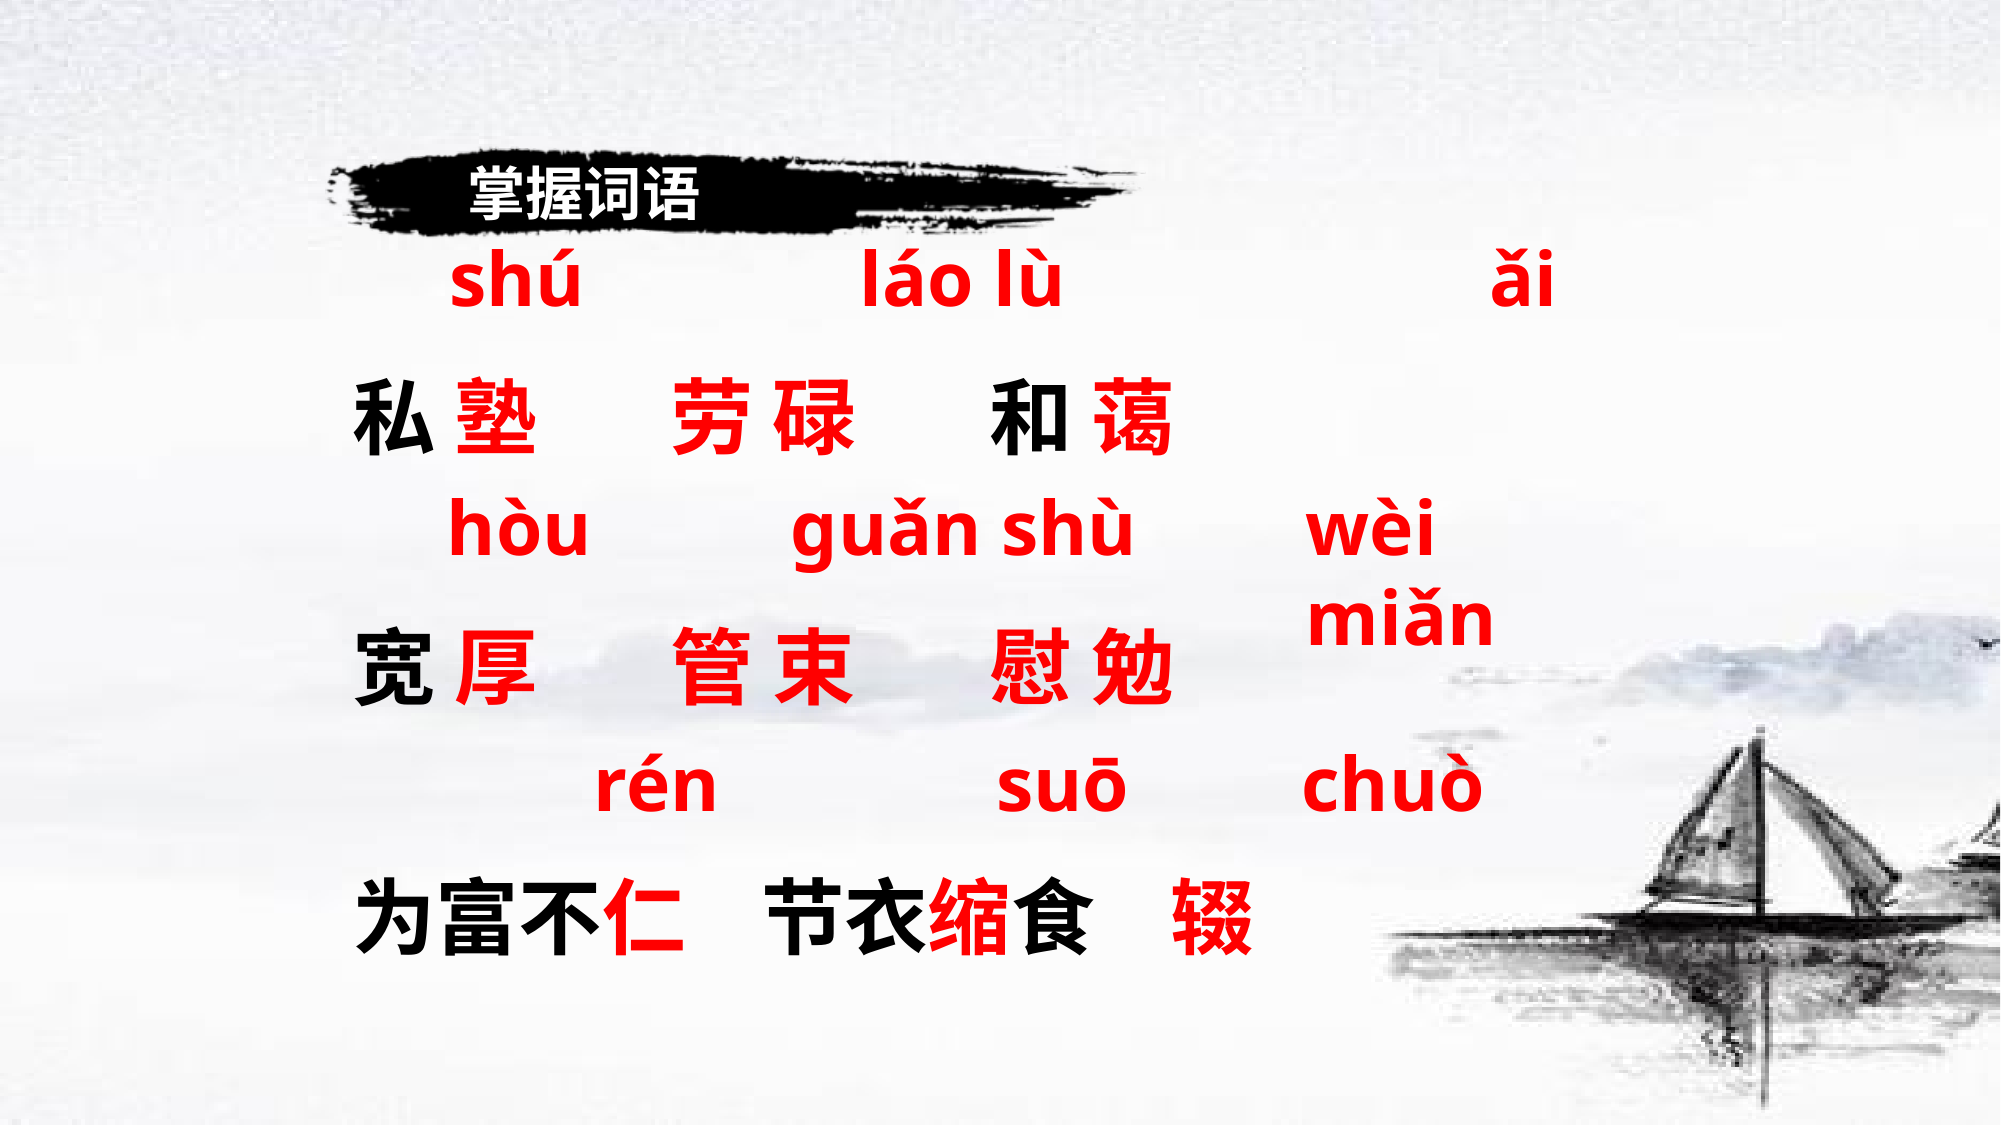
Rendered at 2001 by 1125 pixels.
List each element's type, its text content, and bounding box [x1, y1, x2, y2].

text_box shú [434, 261, 600, 329]
text_box chuò [1286, 728, 1500, 834]
text_box láo lù [844, 261, 1081, 329]
text_box 私 塾 劳 碌 和 蔼 宽 厚 管 束 慰 勉 为富不仁 节衣缩食 辍 [337, 207, 1663, 973]
text_box hòu [412, 473, 607, 579]
text_box wèi miǎn [1290, 473, 1628, 669]
text_box rén [579, 728, 740, 834]
picture [0, 0, 2001, 1125]
text_box suō [981, 728, 1144, 834]
text_box ǎi [1474, 223, 1610, 329]
text_box guǎn shù [775, 473, 1152, 579]
